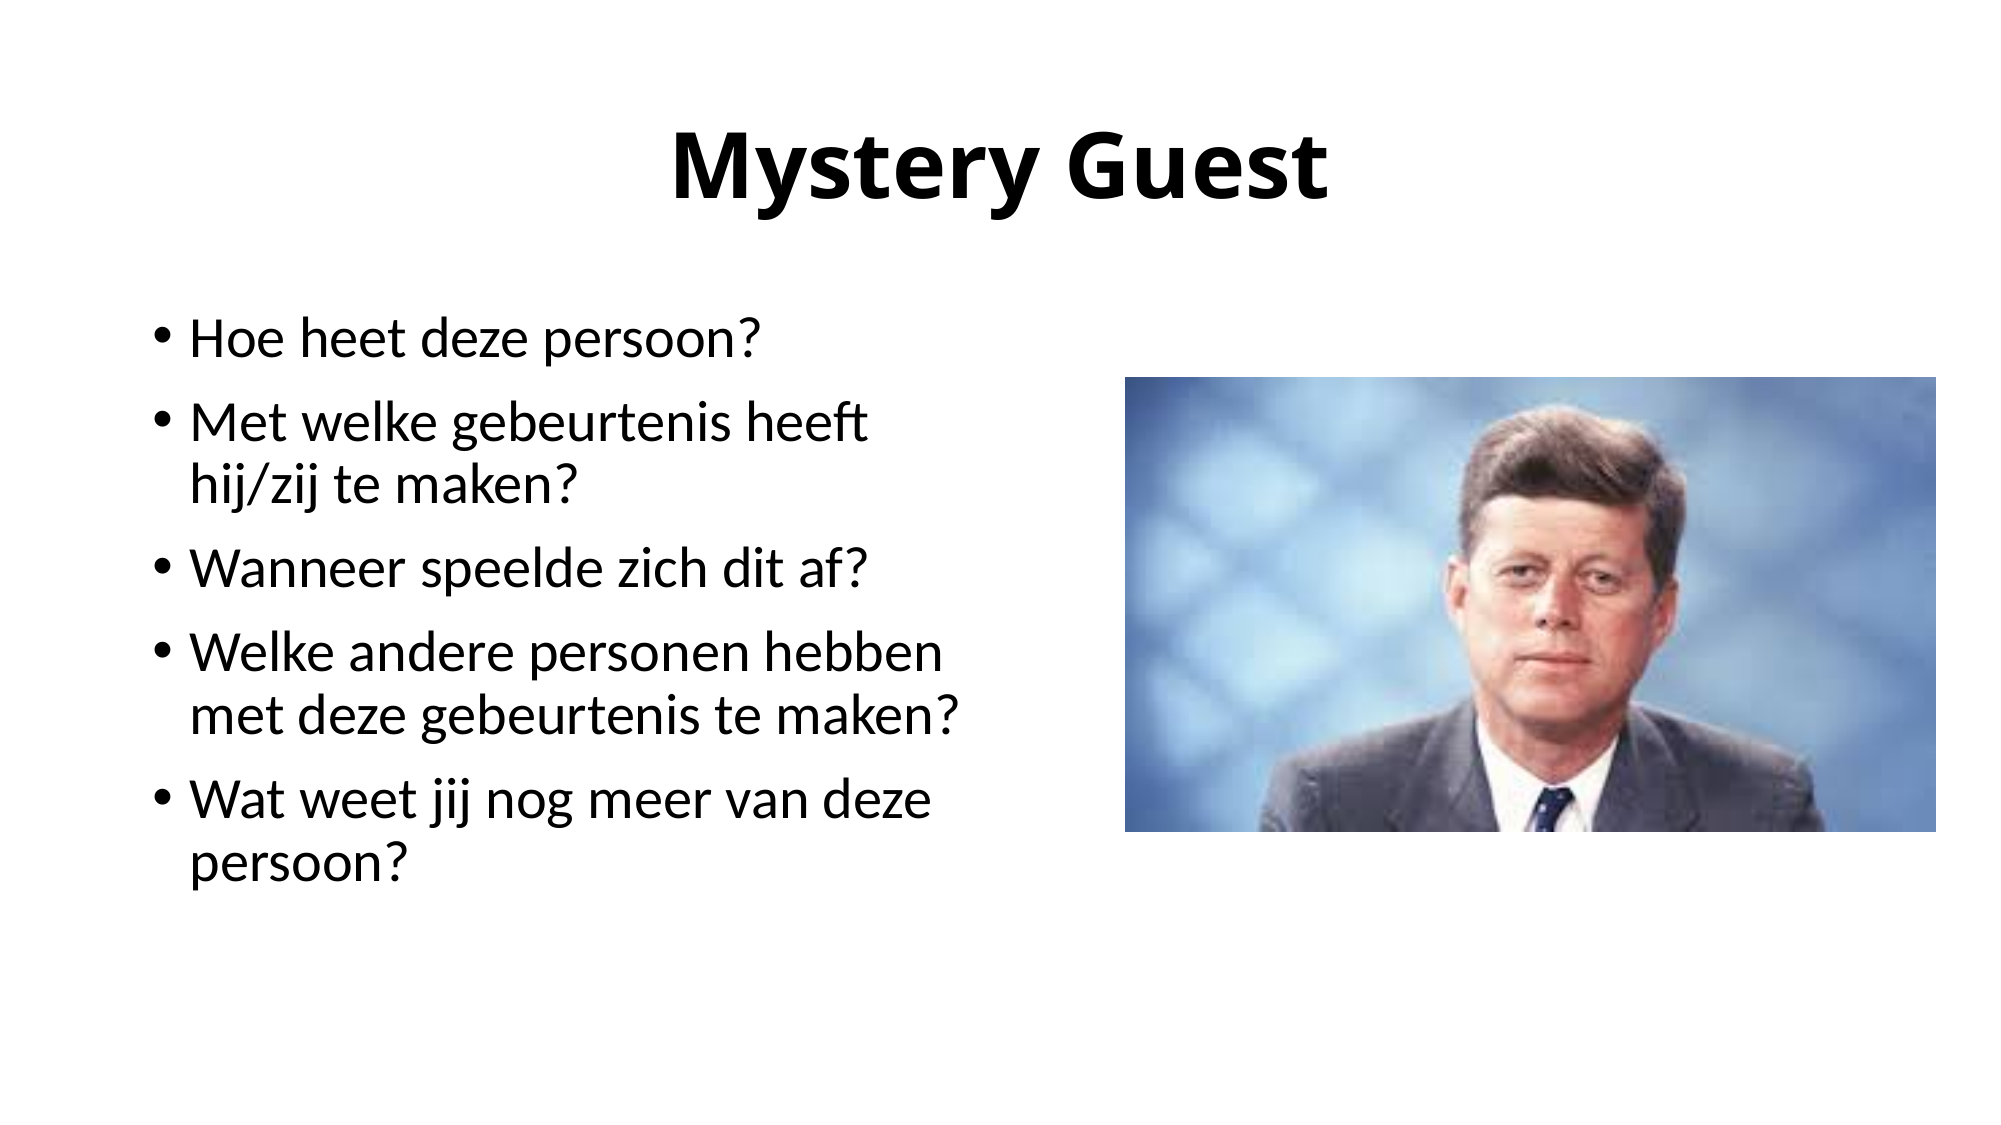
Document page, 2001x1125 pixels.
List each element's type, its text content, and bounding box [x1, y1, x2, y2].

list Hoe heet deze persoon? Met welke gebeurtenis heeft hij/zij te maken? Wanneer speelde zich dit af? Welke andere personen hebben met deze gebeurtenis te maken? Wat weet jij nog meer van deze persoon? [137, 299, 988, 1014]
title Mystery Guest [137, 59, 1863, 278]
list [1124, 377, 1936, 832]
